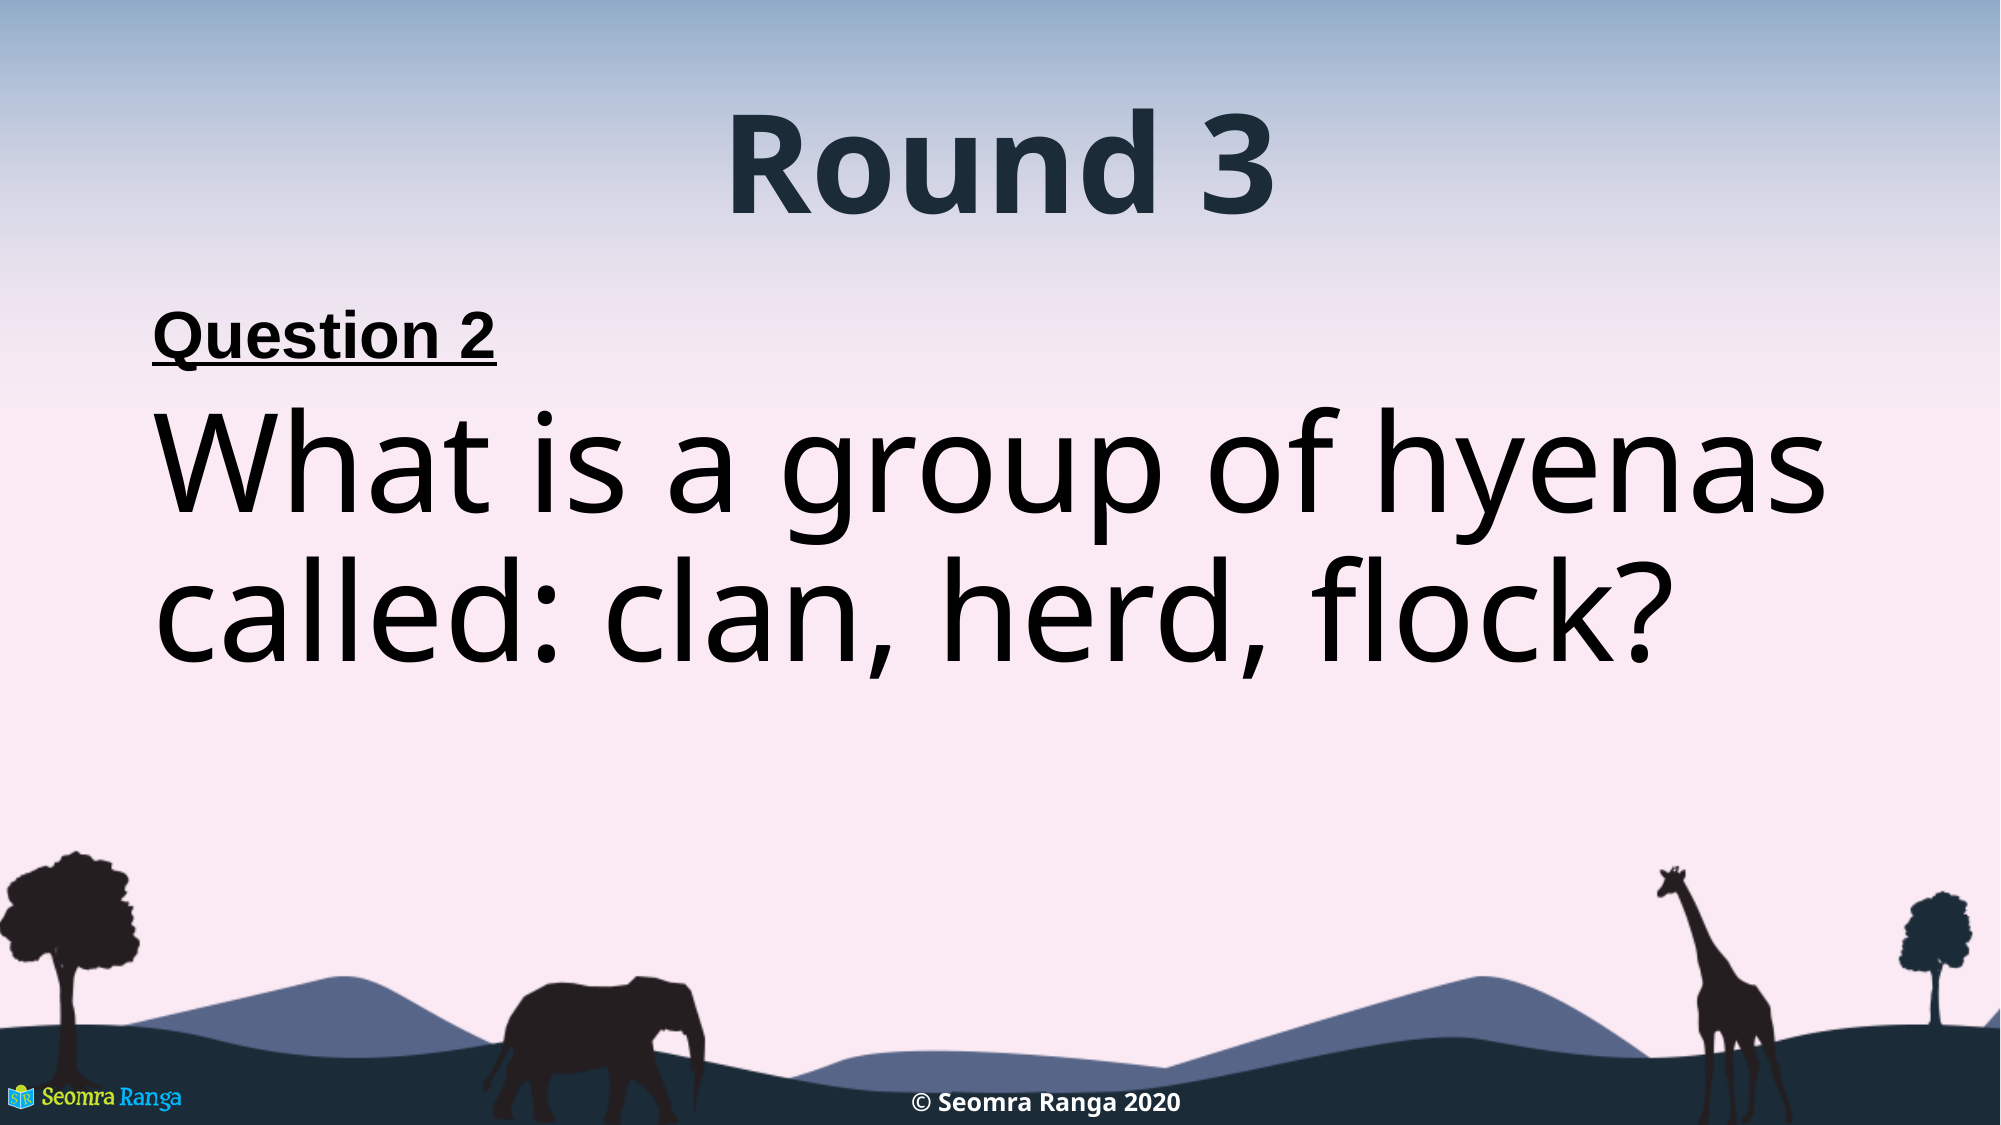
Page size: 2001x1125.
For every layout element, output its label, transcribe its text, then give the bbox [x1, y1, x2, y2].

title Round 3 [137, 59, 1863, 278]
list Question 2 What is a group of hyenas called: clan, herd, flock? [137, 293, 1863, 1014]
picture [0, 0, 2001, 1125]
text_box © Seomra Ranga 2020 www.seomraranga.com [762, 1079, 1330, 1125]
